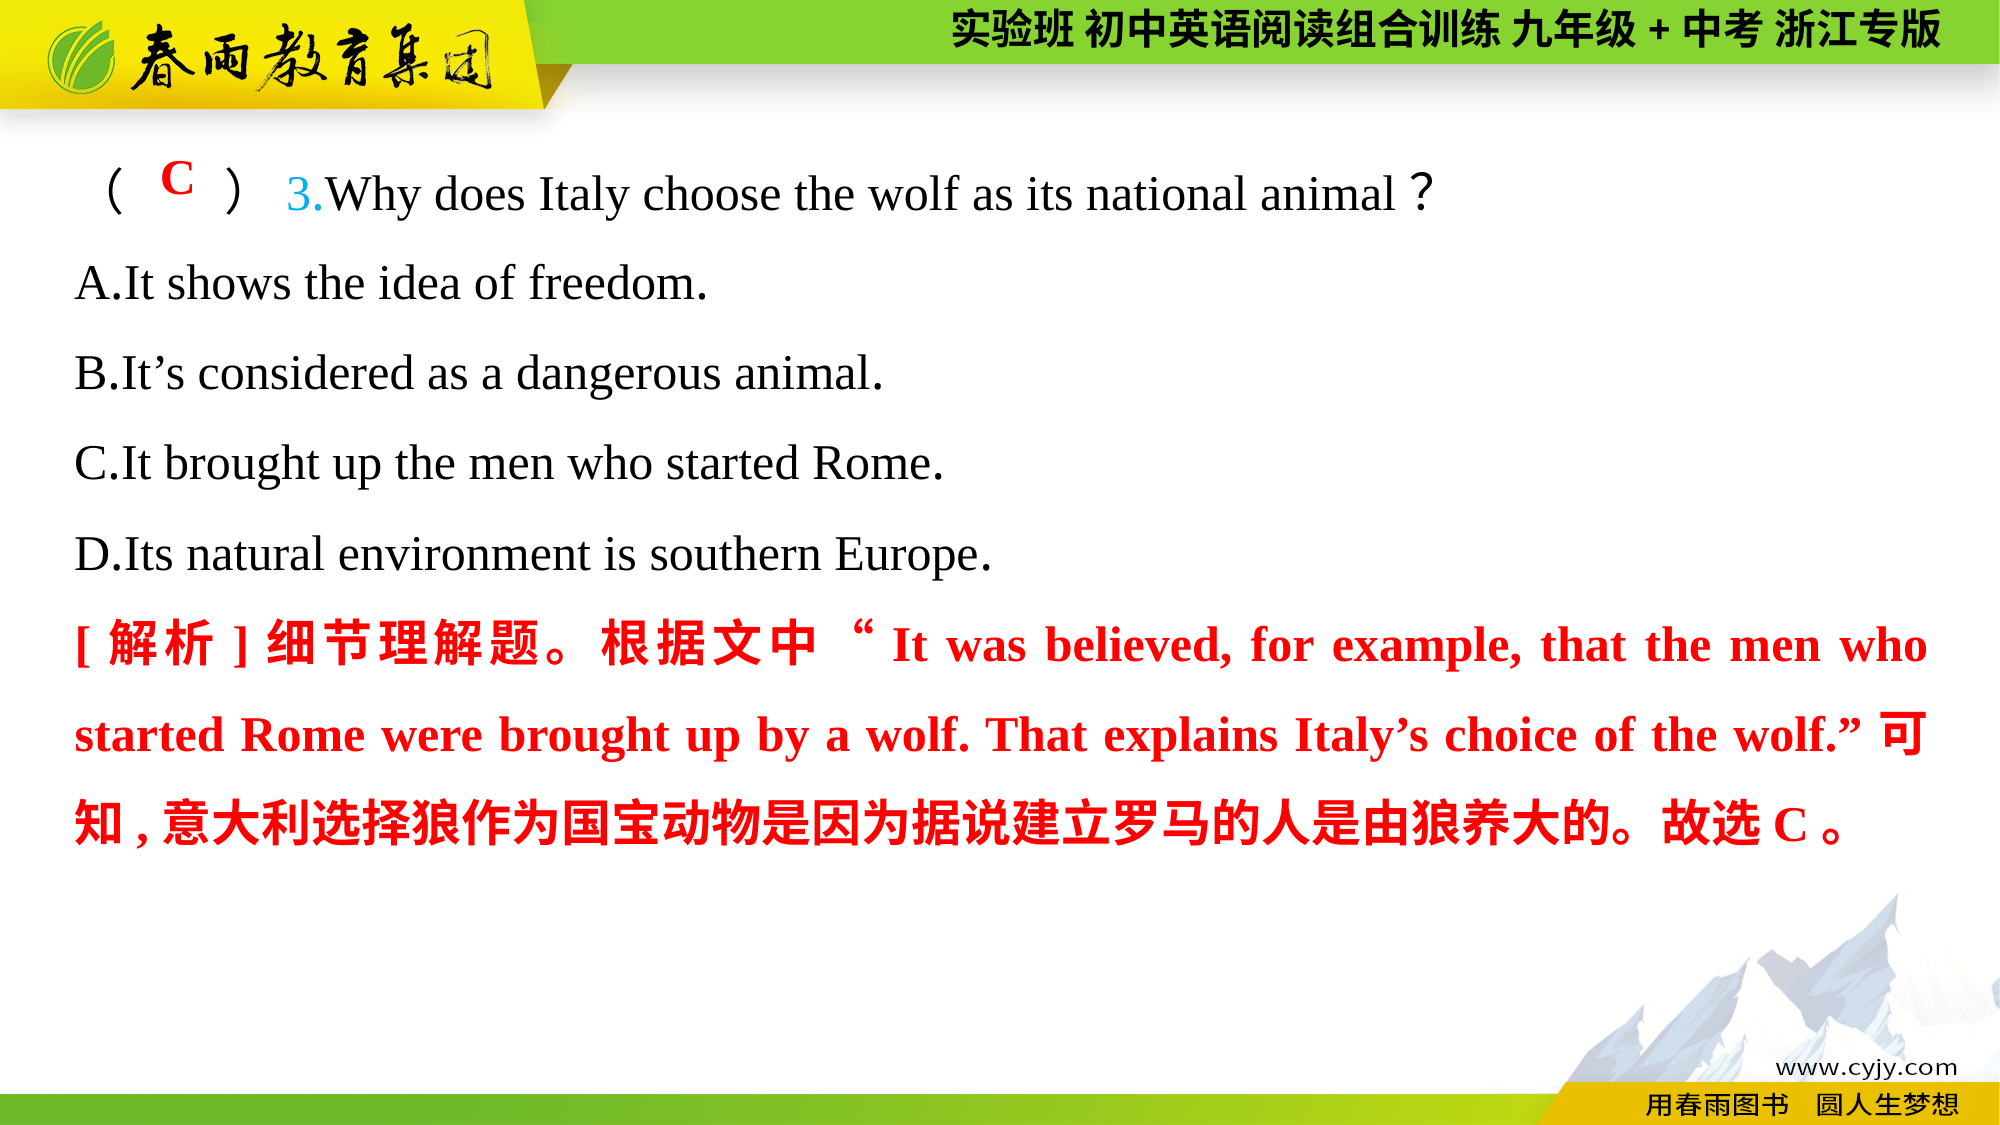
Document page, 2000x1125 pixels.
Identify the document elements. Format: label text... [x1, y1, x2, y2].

text_box [解析]细节理解题。根据文中“It was believed, for example, that the men who started Rome were brought up by a wolf. That explains Italy’s choice of the wolf.”可知,意大利选择狼作为国宝动物是因为据说建立罗马的人是由狼养大的。故选C。 [59, 574, 1944, 860]
list （ ）3.Why does Italy choose the wolf as its national animal？ A.It shows the idea of freedom. B.It’s considered as a dangerous animal. C.It brought up the men who started Rome. D.Its natural environment is southern Europe. [59, 122, 1944, 574]
text_box C [144, 137, 211, 212]
picture [0, 0, 2000, 1125]
